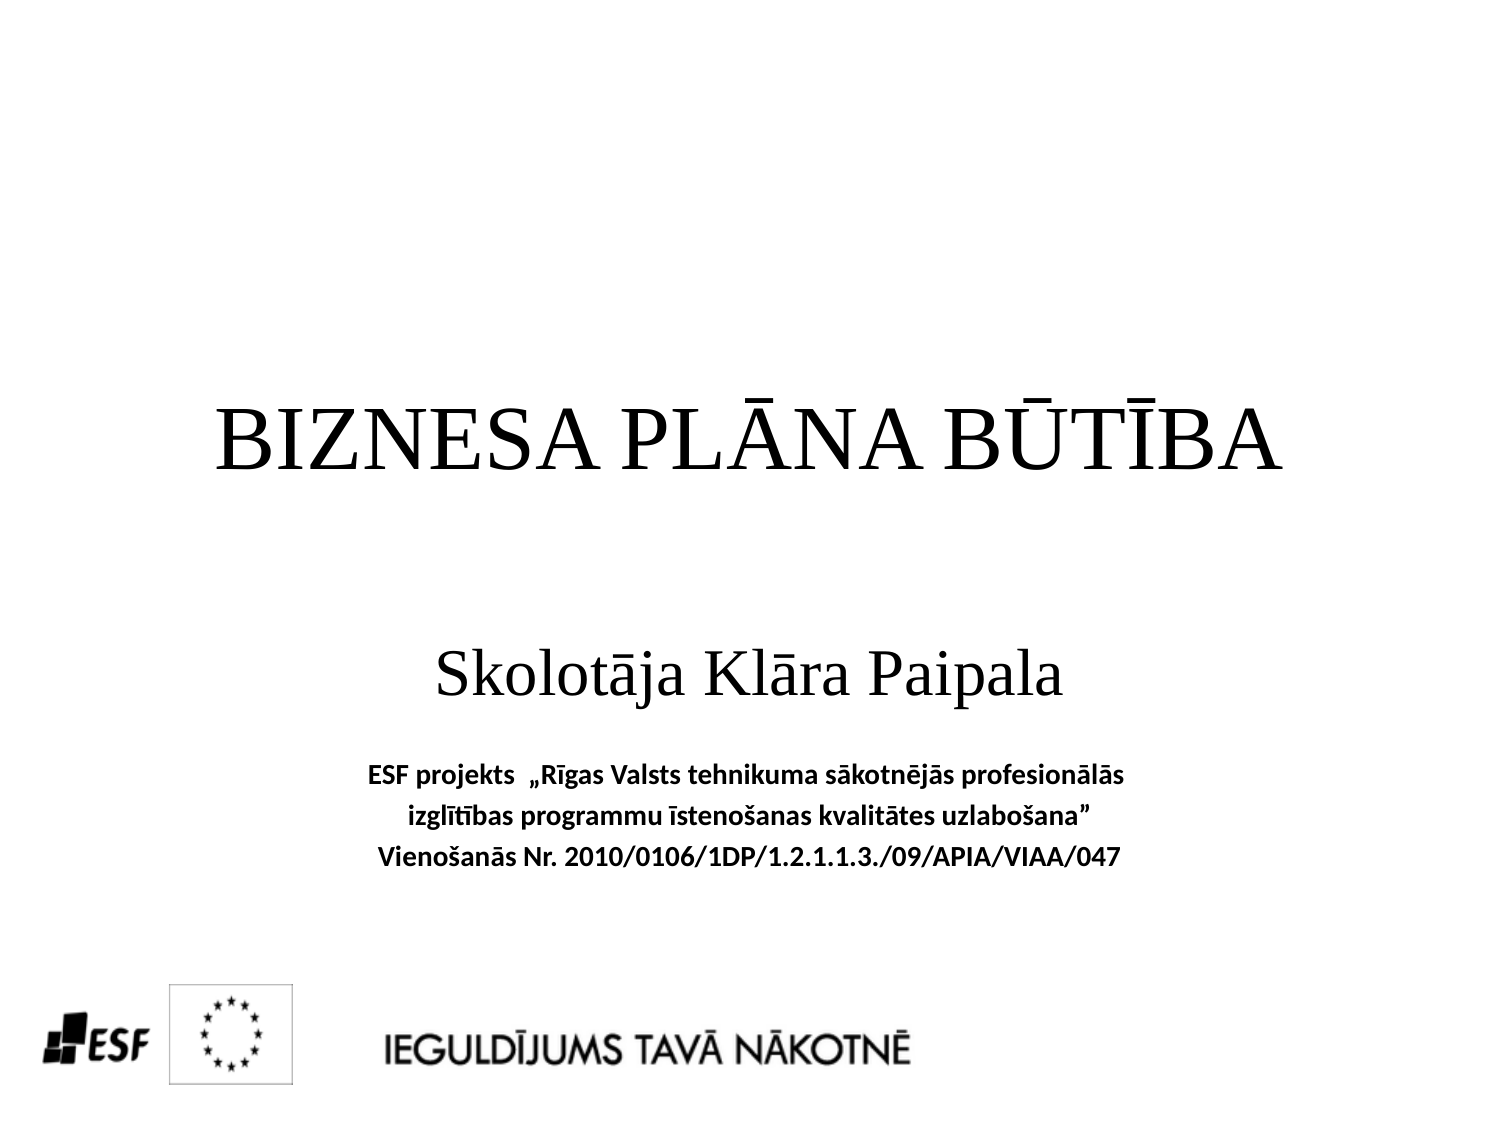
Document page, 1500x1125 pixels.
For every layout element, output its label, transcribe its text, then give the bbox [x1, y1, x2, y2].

picture [23, 984, 294, 1085]
picture [374, 1019, 922, 1083]
title BIZNESA PLĀNA BŪTĪBA [112, 349, 1388, 516]
subtitle Skolotāja Klāra Paipala ESF projekts „Rīgas Valsts tehnikuma sākotnējās profesionālās izglītības programmu īstenošanas kvalitātes uzlabošana” Vienošanās Nr. 2010/0106/1DP/1.2.1.1.3./09/APIA/VIAA/047 [225, 621, 1275, 926]
